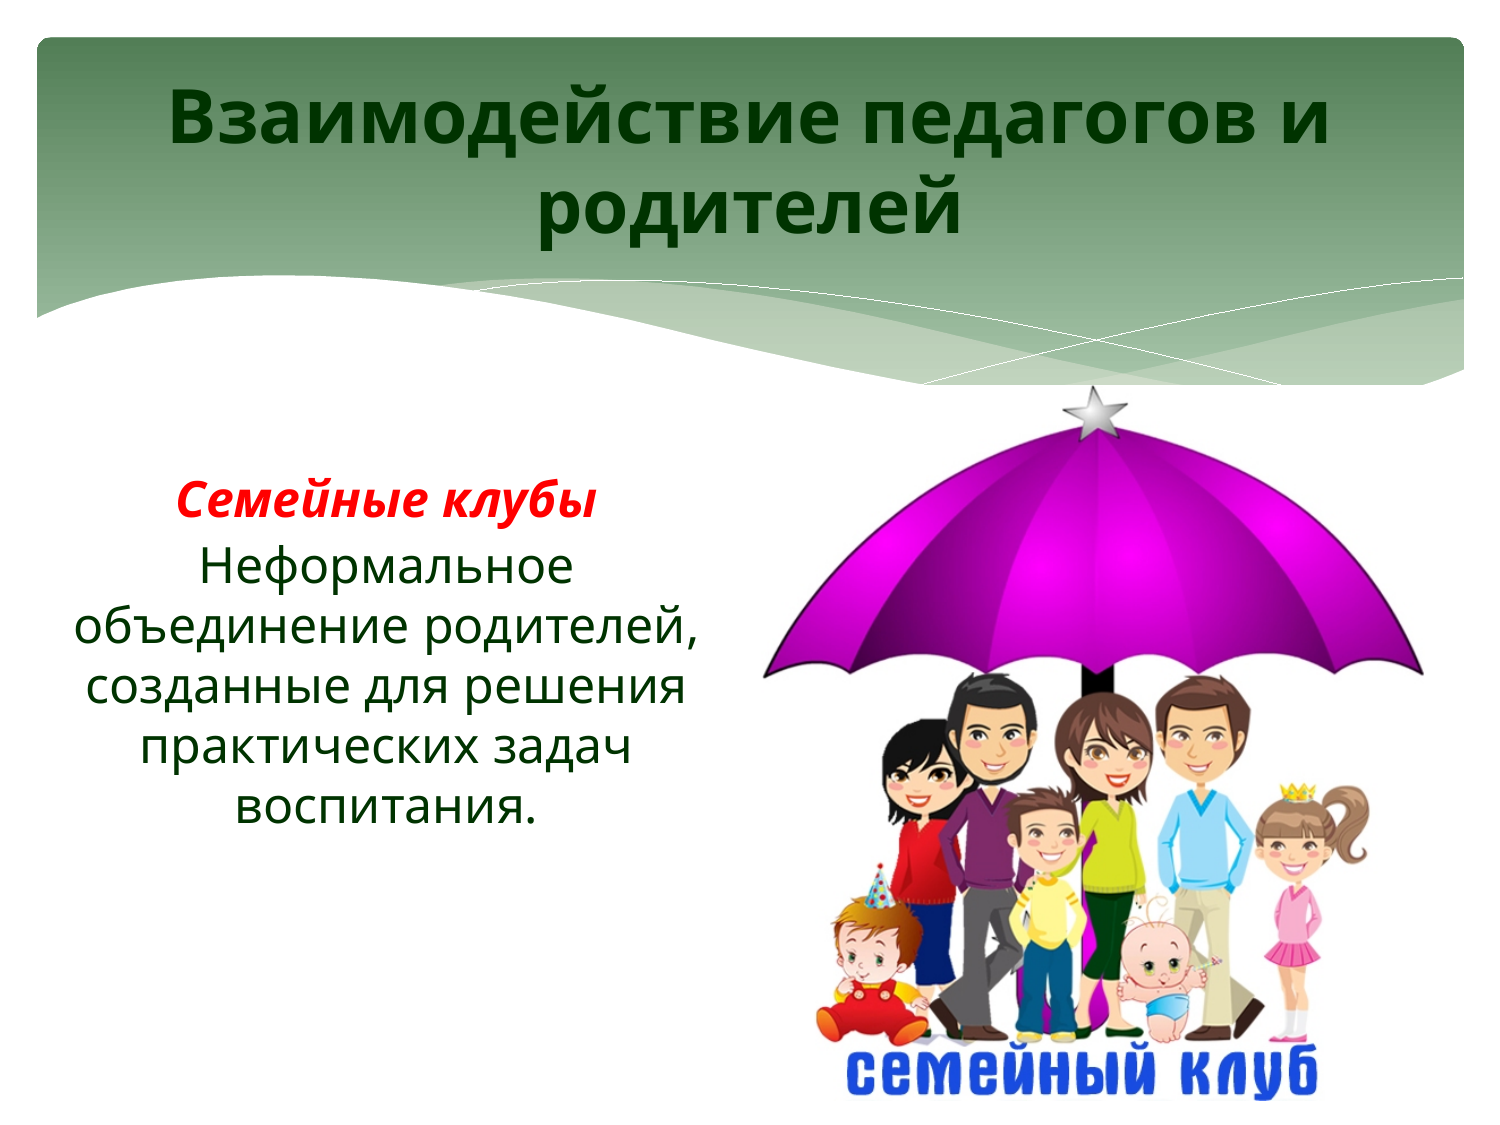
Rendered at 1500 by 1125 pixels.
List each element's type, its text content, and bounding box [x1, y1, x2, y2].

list Семейные клубы [0, 460, 755, 1027]
text_box Неформальное объединение родителей, созданные для решения практических задач воспитания. [53, 526, 721, 842]
picture [761, 385, 1425, 1102]
title Взаимодействие педагогов и родителей [75, 55, 1425, 261]
